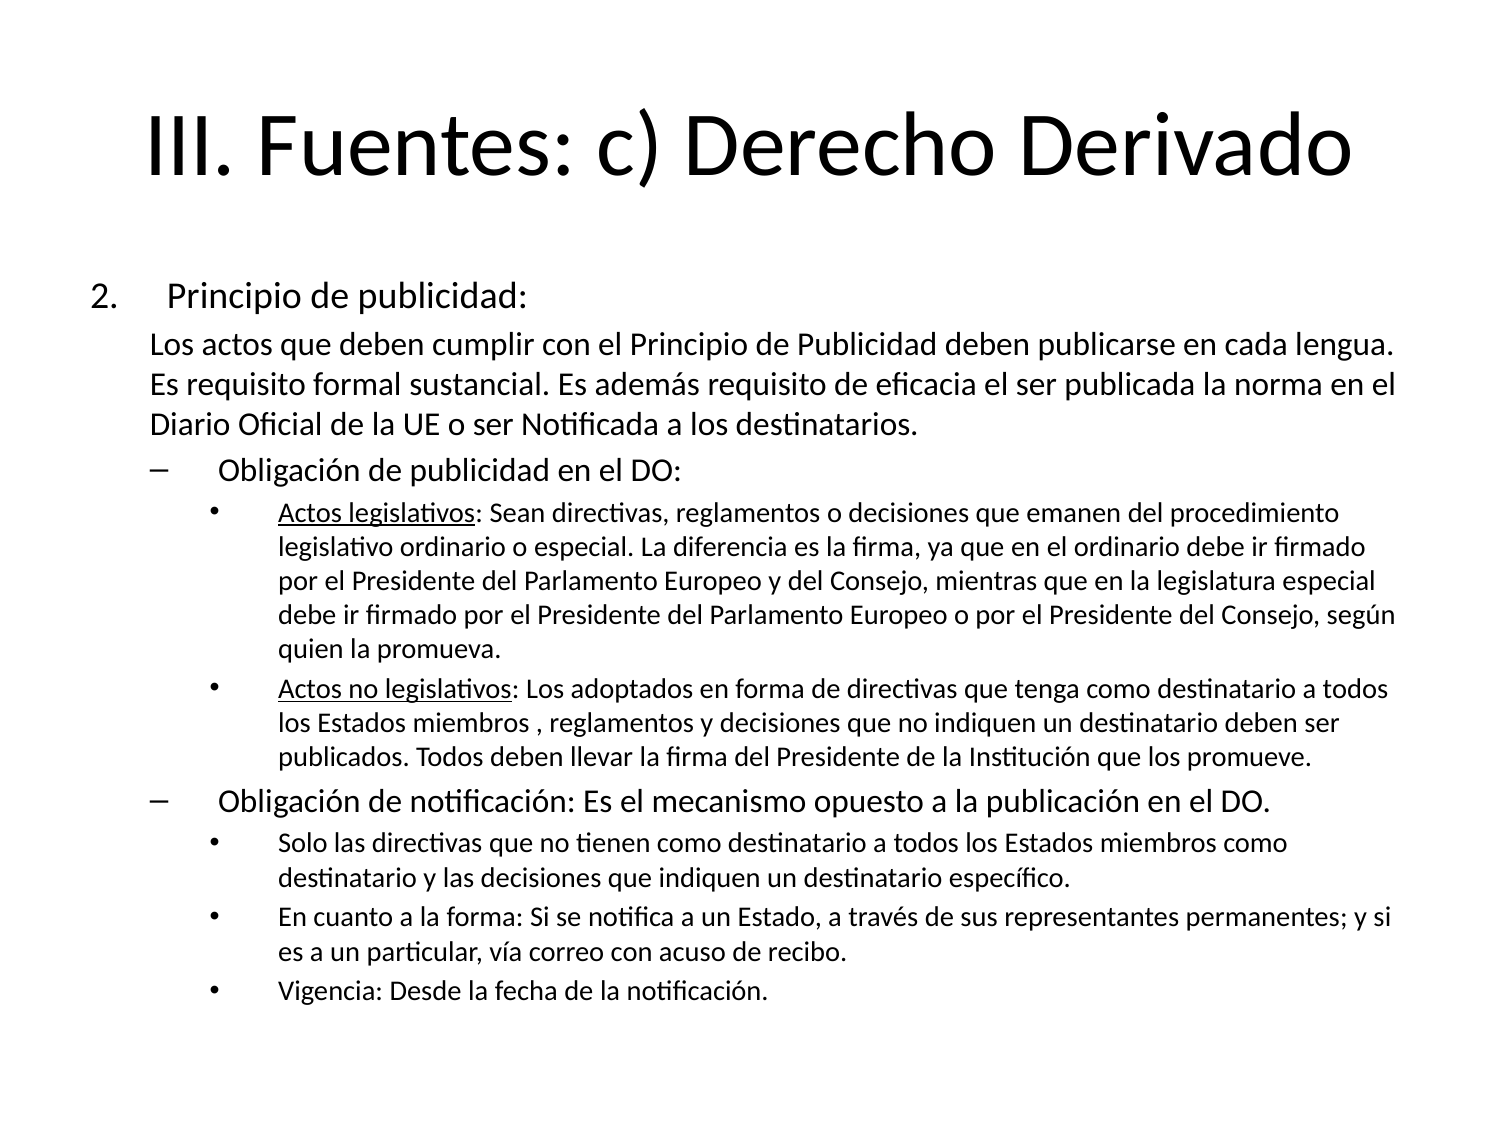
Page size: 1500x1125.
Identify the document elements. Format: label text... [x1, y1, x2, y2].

list Principio de publicidad: Los actos que deben cumplir con el Principio de Publicidad deben publicarse en cada lengua. Es requisito formal sustancial. Es además requisito de eficacia el ser publicada la norma en el Diario Oficial de la UE o ser Notificada a los destinatarios. Obligación de publicidad en el DO: Actos legislativos: Sean directivas, reglamentos o decisiones que emanen del procedimiento legislativo ordinario o especial. La diferencia es la firma, ya que en el ordinario debe ir firmado por el Presidente del Parlamento Europeo y del Consejo, mientras que en la legislatura especial debe ir firmado por el Presidente del Parlamento Europeo o por el Presidente del Consejo, según quien la promueva. Actos no legislativos: Los adoptados en forma de directivas que tenga como destinatario a todos los Estados miembros , reglamentos y decisiones que no indiquen un destinatario deben ser publicados. Todos deben llevar la firma del Presidente de la Institución que los promueve. Obligación de notificación: Es el mecanismo opuesto a la publicación en el DO. Solo las directivas que no tienen como destinatario a todos los Estados miembros como destinatario y las decisiones que indiquen un destinatario específico. En cuanto a la forma: Si se notifica a un Estado, a través de sus representantes permanentes; y si es a un particular, vía correo con acuso de recibo. Vigencia: Desde la fecha de la notificación. [75, 262, 1425, 1024]
title III. Fuentes: c) Derecho Derivado [75, 45, 1425, 233]
